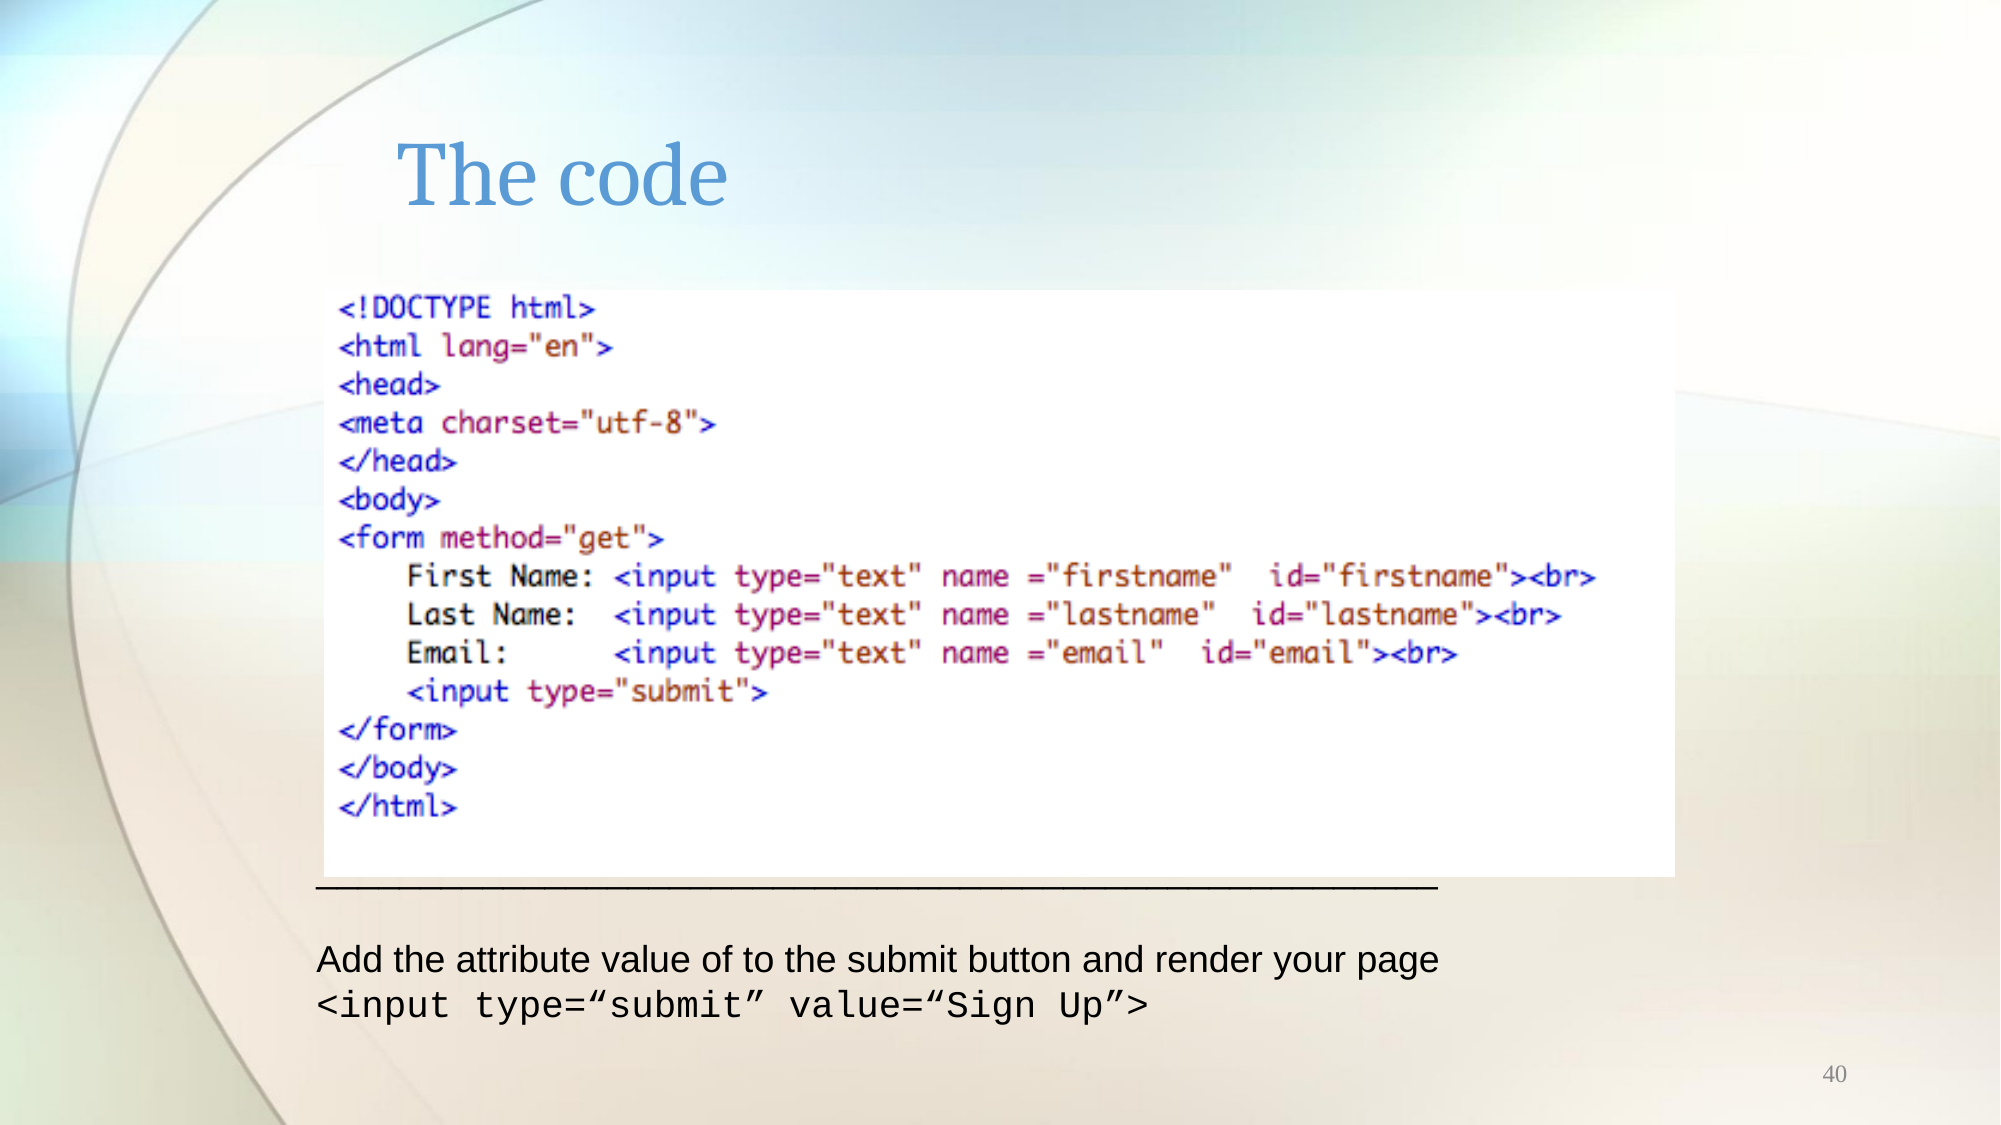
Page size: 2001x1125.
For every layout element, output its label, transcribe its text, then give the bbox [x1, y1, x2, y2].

picture [0, 0, 2001, 1125]
text_box ______________________________________________________ Add the attribute value of to the submit button and render your page <input type=“submit” value=“Sign Up”> [301, 837, 1456, 1033]
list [324, 212, 1676, 956]
slide_number 40 [1325, 1042, 1863, 1103]
title The code [381, 59, 1863, 278]
